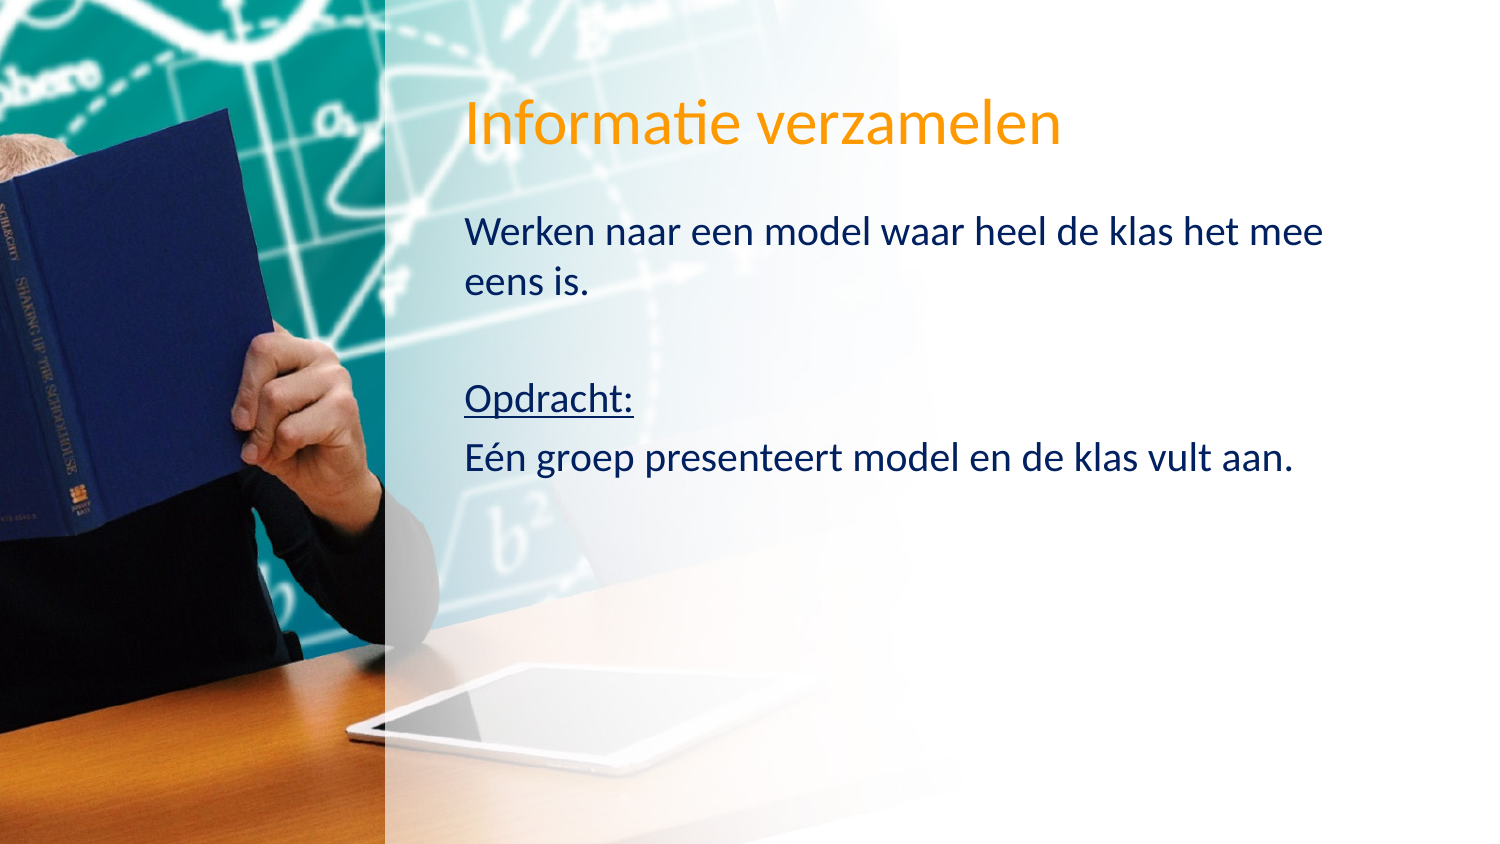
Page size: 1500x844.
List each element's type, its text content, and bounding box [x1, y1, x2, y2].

picture [0, 0, 1500, 844]
list Werken naar een model waar heel de klas het mee eens is. Opdracht: Eén groep presenteert model en de klas vult aan. [449, 196, 1427, 773]
title Informatie verzamelen [449, 71, 1427, 166]
